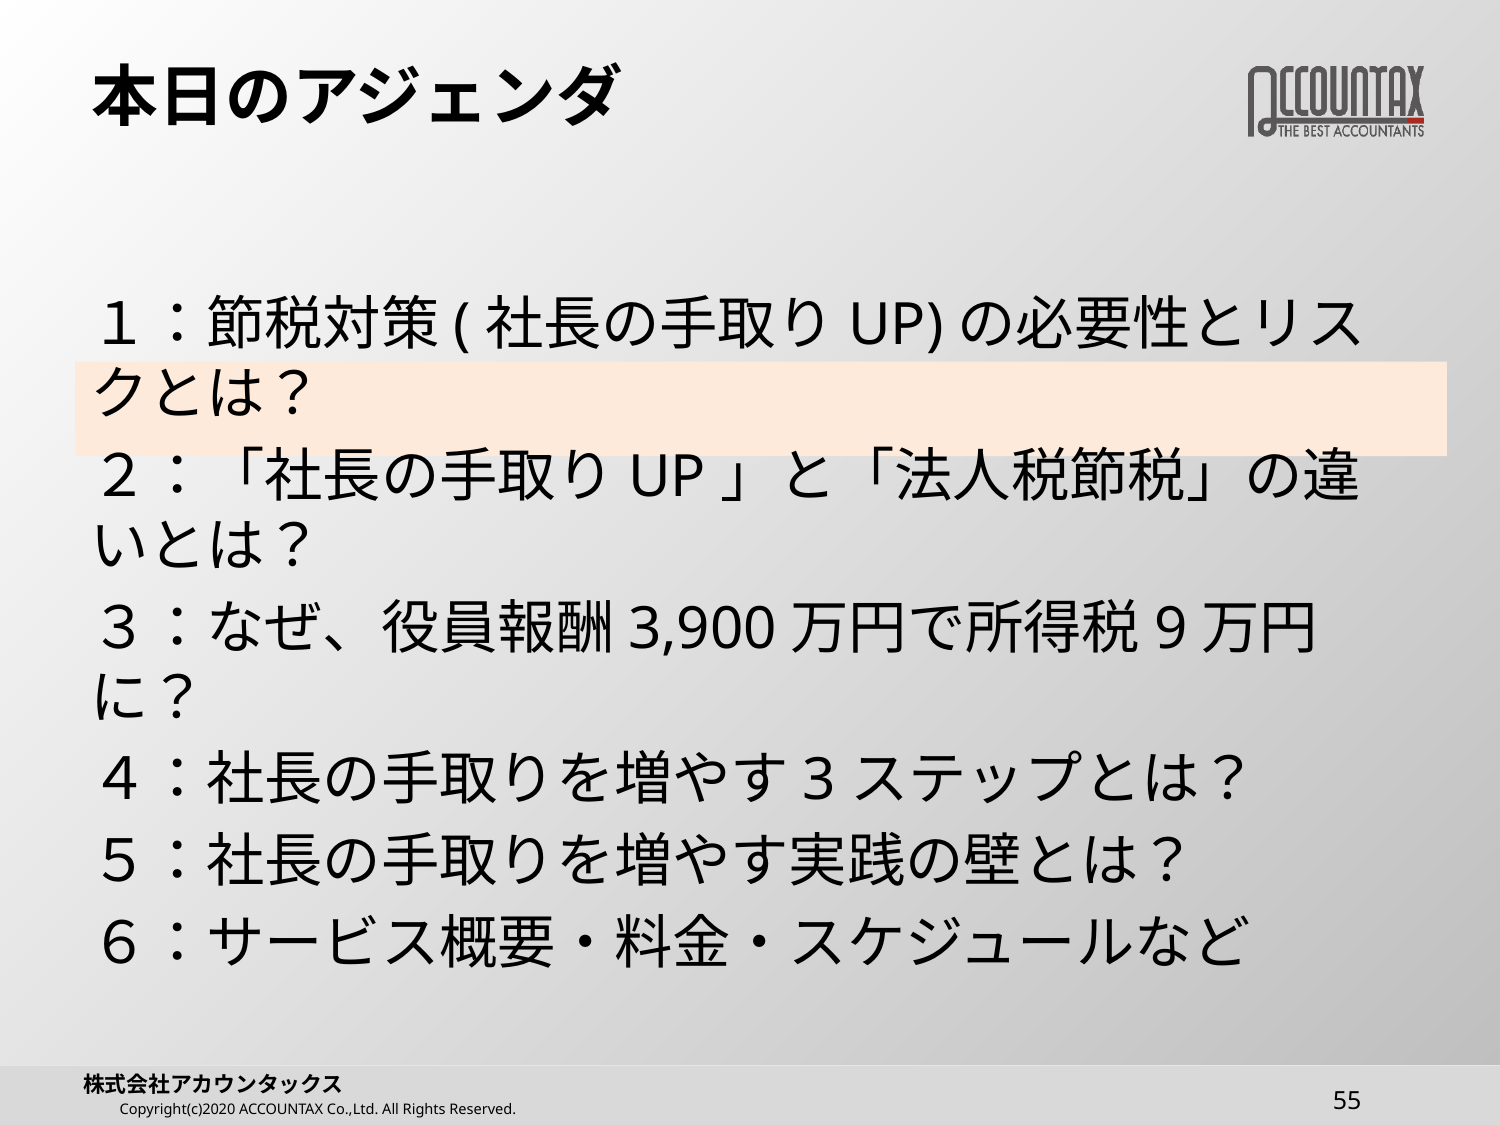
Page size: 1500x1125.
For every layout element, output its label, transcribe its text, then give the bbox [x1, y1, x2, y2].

text_box [0, 0, 1500, 1065]
text_box [1425, 361, 1447, 457]
slide_number 55 [1269, 1077, 1425, 1125]
text_box 本日のアジェンダ [76, 31, 1353, 157]
text_box １：節税対策(社長の手取りUP)の必要性とリスクとは？ ２：「社長の手取りUP」と「法人税節税」の違いとは？ ３：なぜ、役員報酬3,900万円で所得税9万円に？ ４：社長の手取りを増やす3ステップとは？ ５：社長の手取りを増やす実践の壁とは？ ６：サービス概要・料金・スケジュールなど [74, 278, 1425, 1022]
picture [1247, 66, 1424, 137]
